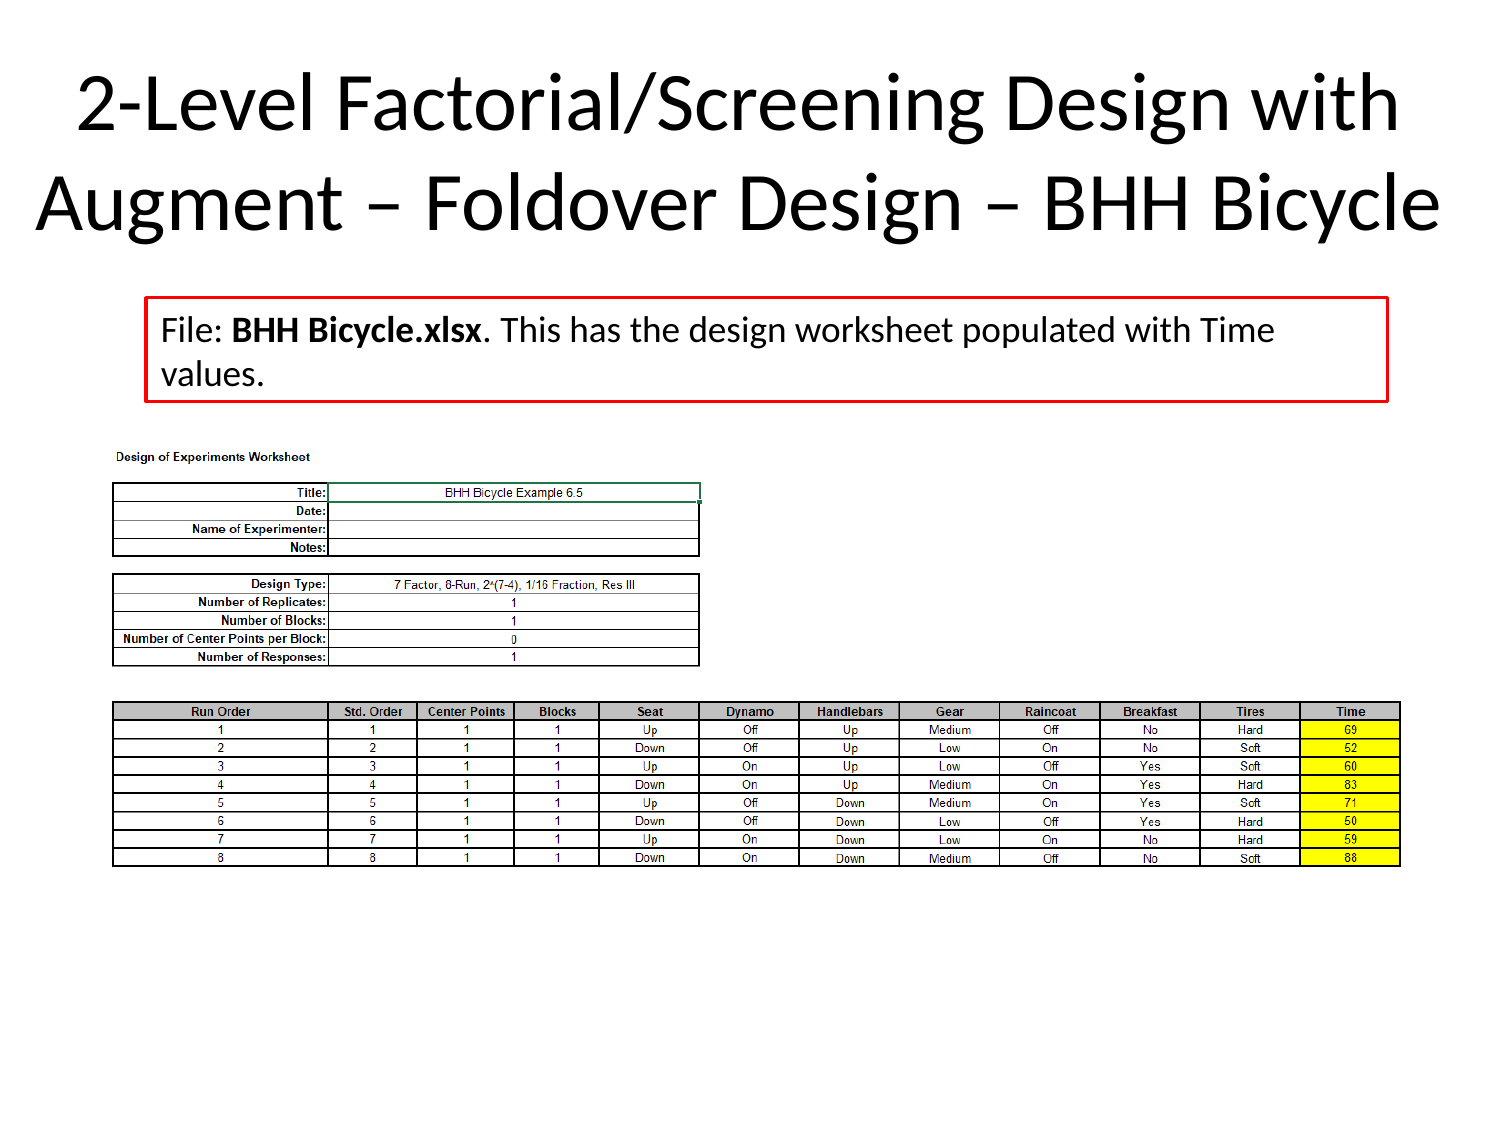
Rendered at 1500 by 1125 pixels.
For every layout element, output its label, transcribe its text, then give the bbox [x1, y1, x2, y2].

text_box File: BHH Bicycle.xlsx. This has the design worksheet populated with Time values. [145, 297, 1388, 402]
title 2-Level Factorial/Screening Design with Augment – Foldover Design – BHH Bicycle [0, 39, 1500, 153]
picture [107, 448, 1426, 875]
